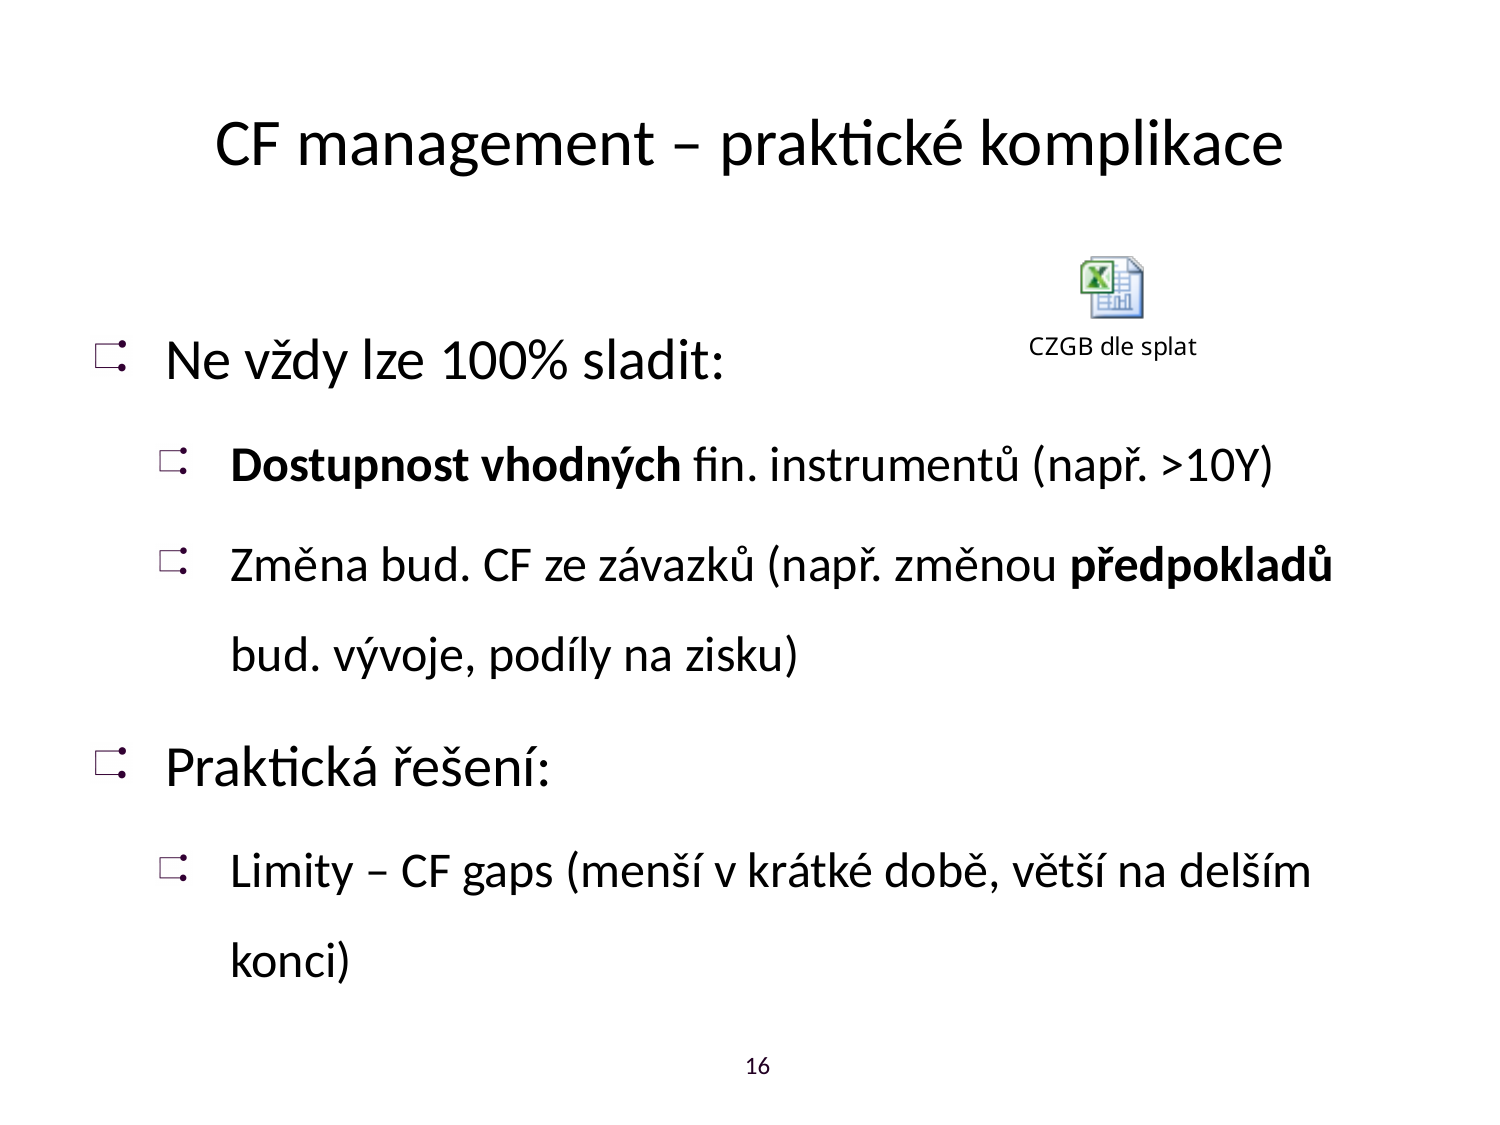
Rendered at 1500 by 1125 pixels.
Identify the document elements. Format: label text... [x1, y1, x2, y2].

picture [155, 543, 193, 579]
picture [155, 443, 193, 479]
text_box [1013, 255, 1211, 422]
list Ne vždy lze 100% sladit: Dostupnost vhodných fin. instrumentů (např. >10Y) Změna bud. CF ze závazků (např. změnou předpokladů bud. vývoje, podíly na zisku) Praktická řešení: Limity – CF gaps (menší v krátké době, větší na delším konci) [75, 278, 1425, 1011]
slide_number 16 [708, 1035, 786, 1095]
title CF management – praktické komplikace [75, 45, 1425, 233]
picture [155, 850, 193, 886]
picture [90, 335, 133, 377]
picture [90, 742, 133, 784]
